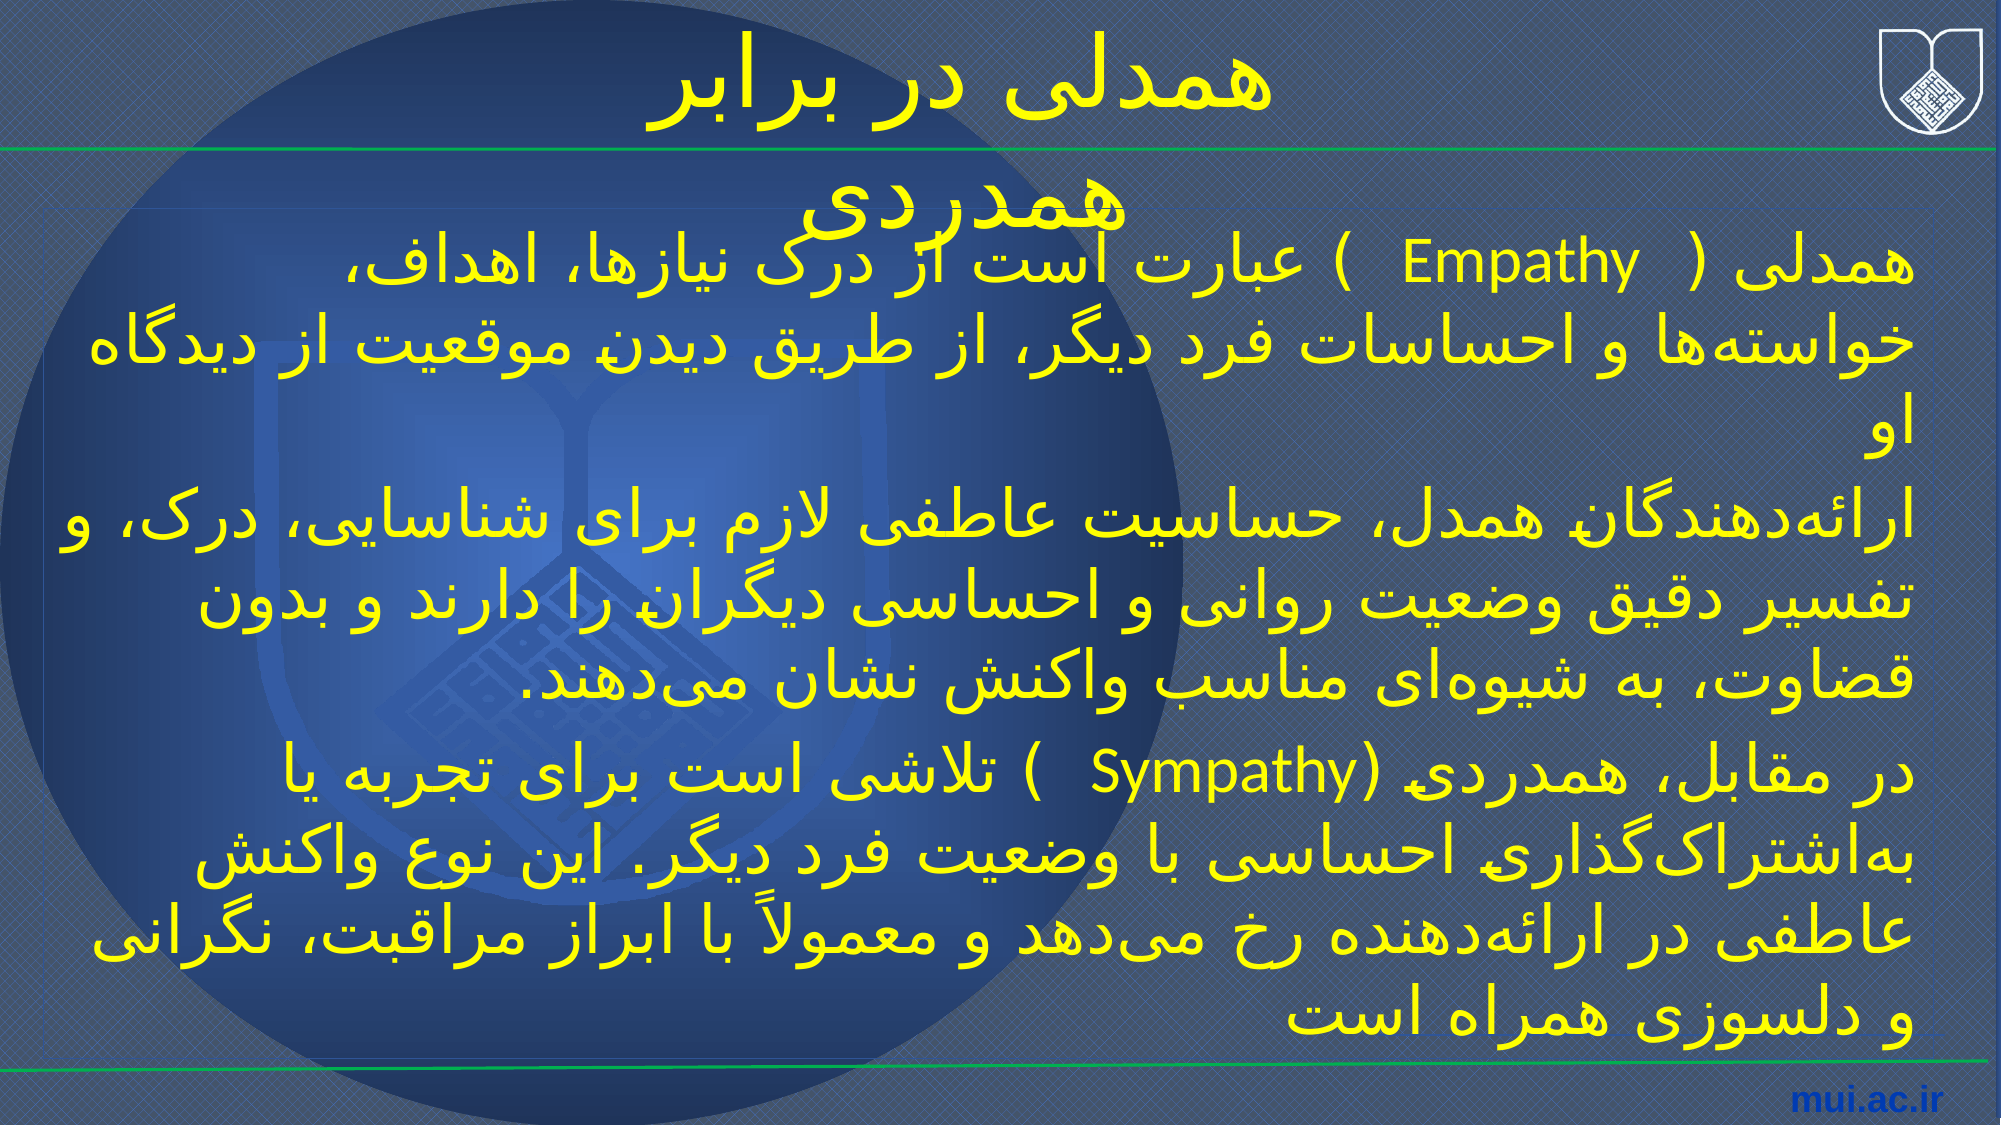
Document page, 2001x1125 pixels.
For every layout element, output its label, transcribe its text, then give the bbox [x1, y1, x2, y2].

list همدلی ( Empathy ) عبارت است از درک نیازها، اهداف، خواسته‌ها و احساسات فرد دیگر، از طریق دیدن موقعیت از دیدگاه او ارائه‌دهندگان همدل، حساسیت عاطفی لازم برای شناسایی، درک، و تفسیر دقیق وضعیت روانی و احساسی دیگران را دارند و بدون قضاوت، به شیوه‌ای مناسب واکنش نشان می‌دهند. در مقابل، همدردی (Sympathy ) تلاشی است برای تجربه یا به‌اشتراک‌گذاری احساسی با وضعیت فرد دیگر. این نوع واکنش عاطفی در ارائه‌دهنده رخ می‌دهد و معمولاً با ابراز مراقبت، نگرانی و دلسوزی همراه است [43, 208, 1934, 1059]
picture [1874, 0, 1988, 138]
text_box همدلی در برابر همدردی [456, 0, 1473, 117]
